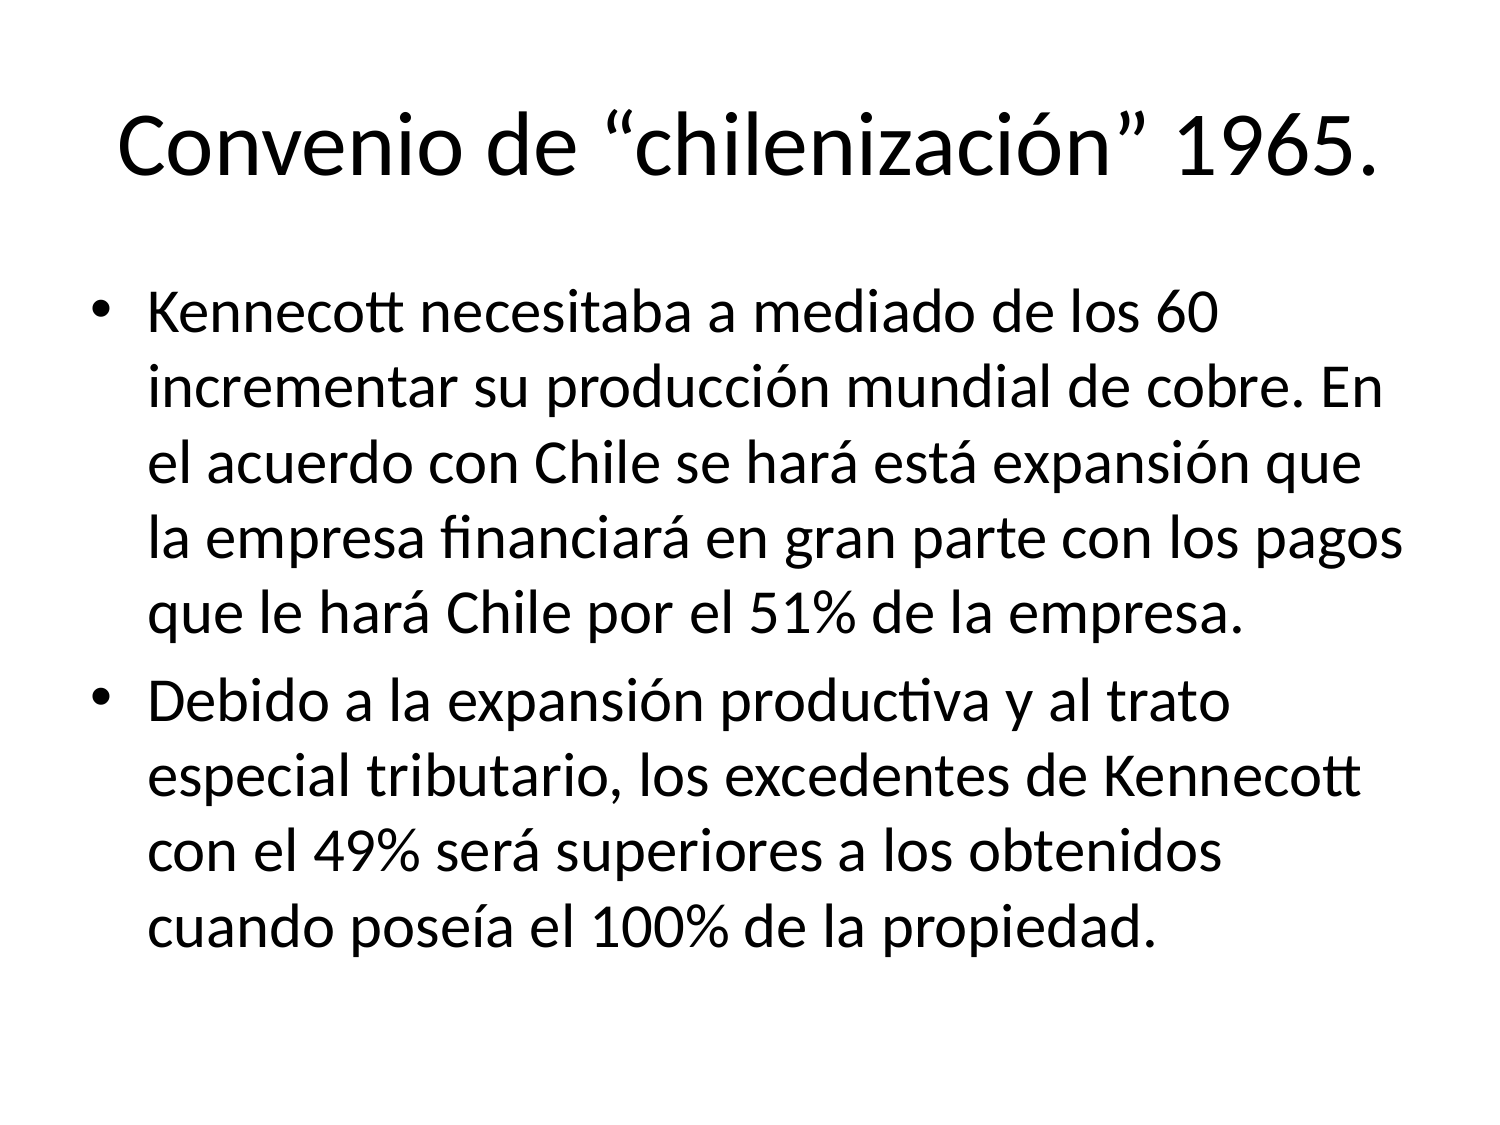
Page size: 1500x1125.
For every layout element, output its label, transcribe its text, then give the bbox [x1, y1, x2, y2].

list Kennecott necesitaba a mediado de los 60 incrementar su producción mundial de cobre. En el acuerdo con Chile se hará está expansión que la empresa financiará en gran parte con los pagos que le hará Chile por el 51% de la empresa. Debido a la expansión productiva y al trato especial tributario, los excedentes de Kennecott con el 49% será superiores a los obtenidos cuando poseía el 100% de la propiedad. [75, 262, 1425, 1005]
title Convenio de “chilenización” 1965. [75, 45, 1425, 233]
